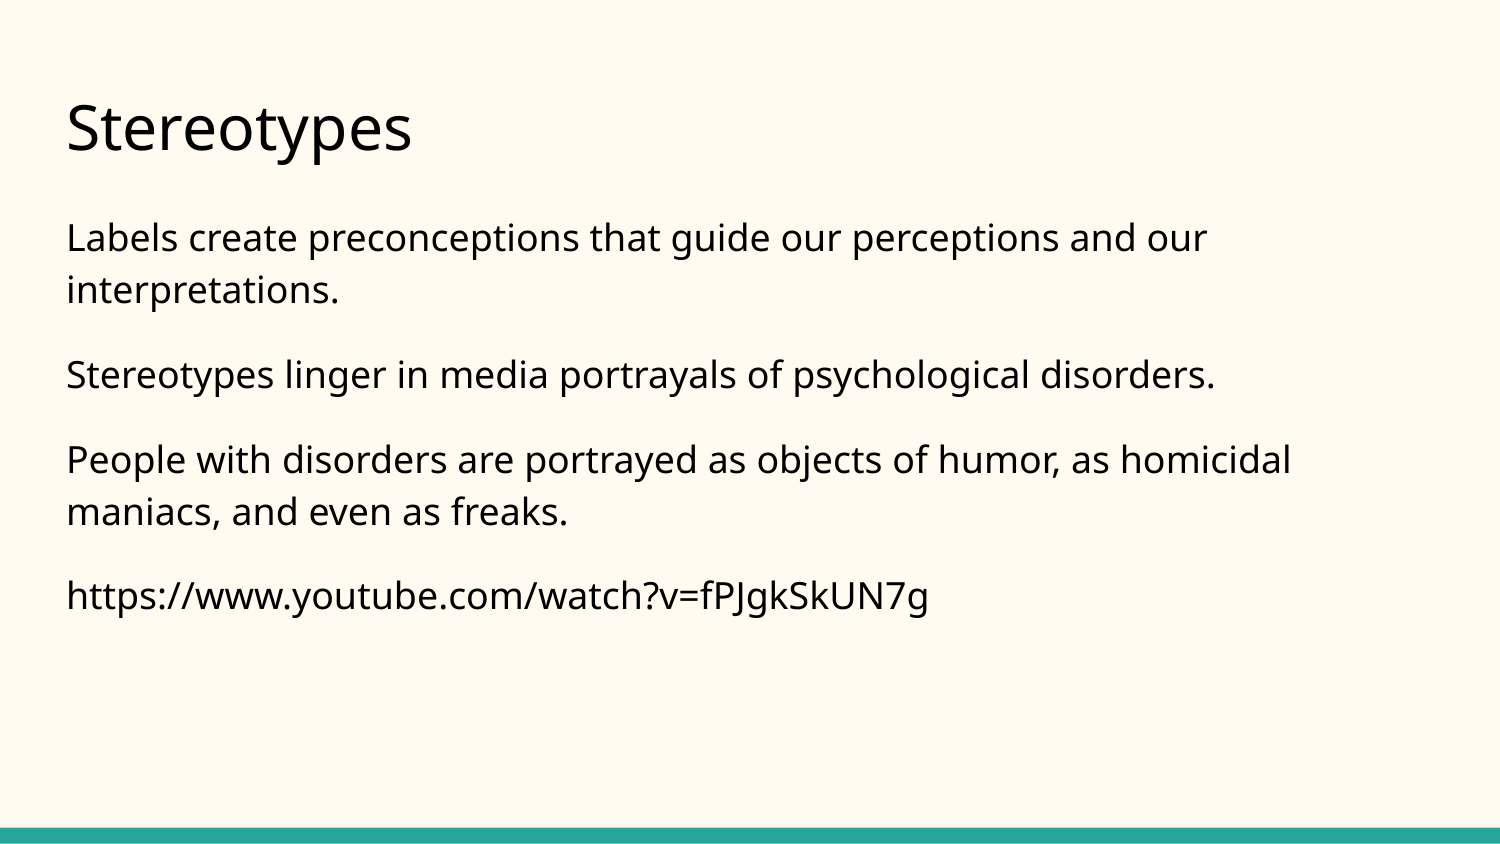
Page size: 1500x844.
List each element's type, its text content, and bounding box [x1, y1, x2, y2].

list Labels create preconceptions that guide our perceptions and our interpretations. Stereotypes linger in media portrayals of psychological disorders. People with disorders are portrayed as objects of humor, as homicidal maniacs, and even as freaks. https://www.youtube.com/watch?v=fPJgkSkUN7g [51, 192, 1449, 750]
title Stereotypes [51, 72, 1449, 174]
